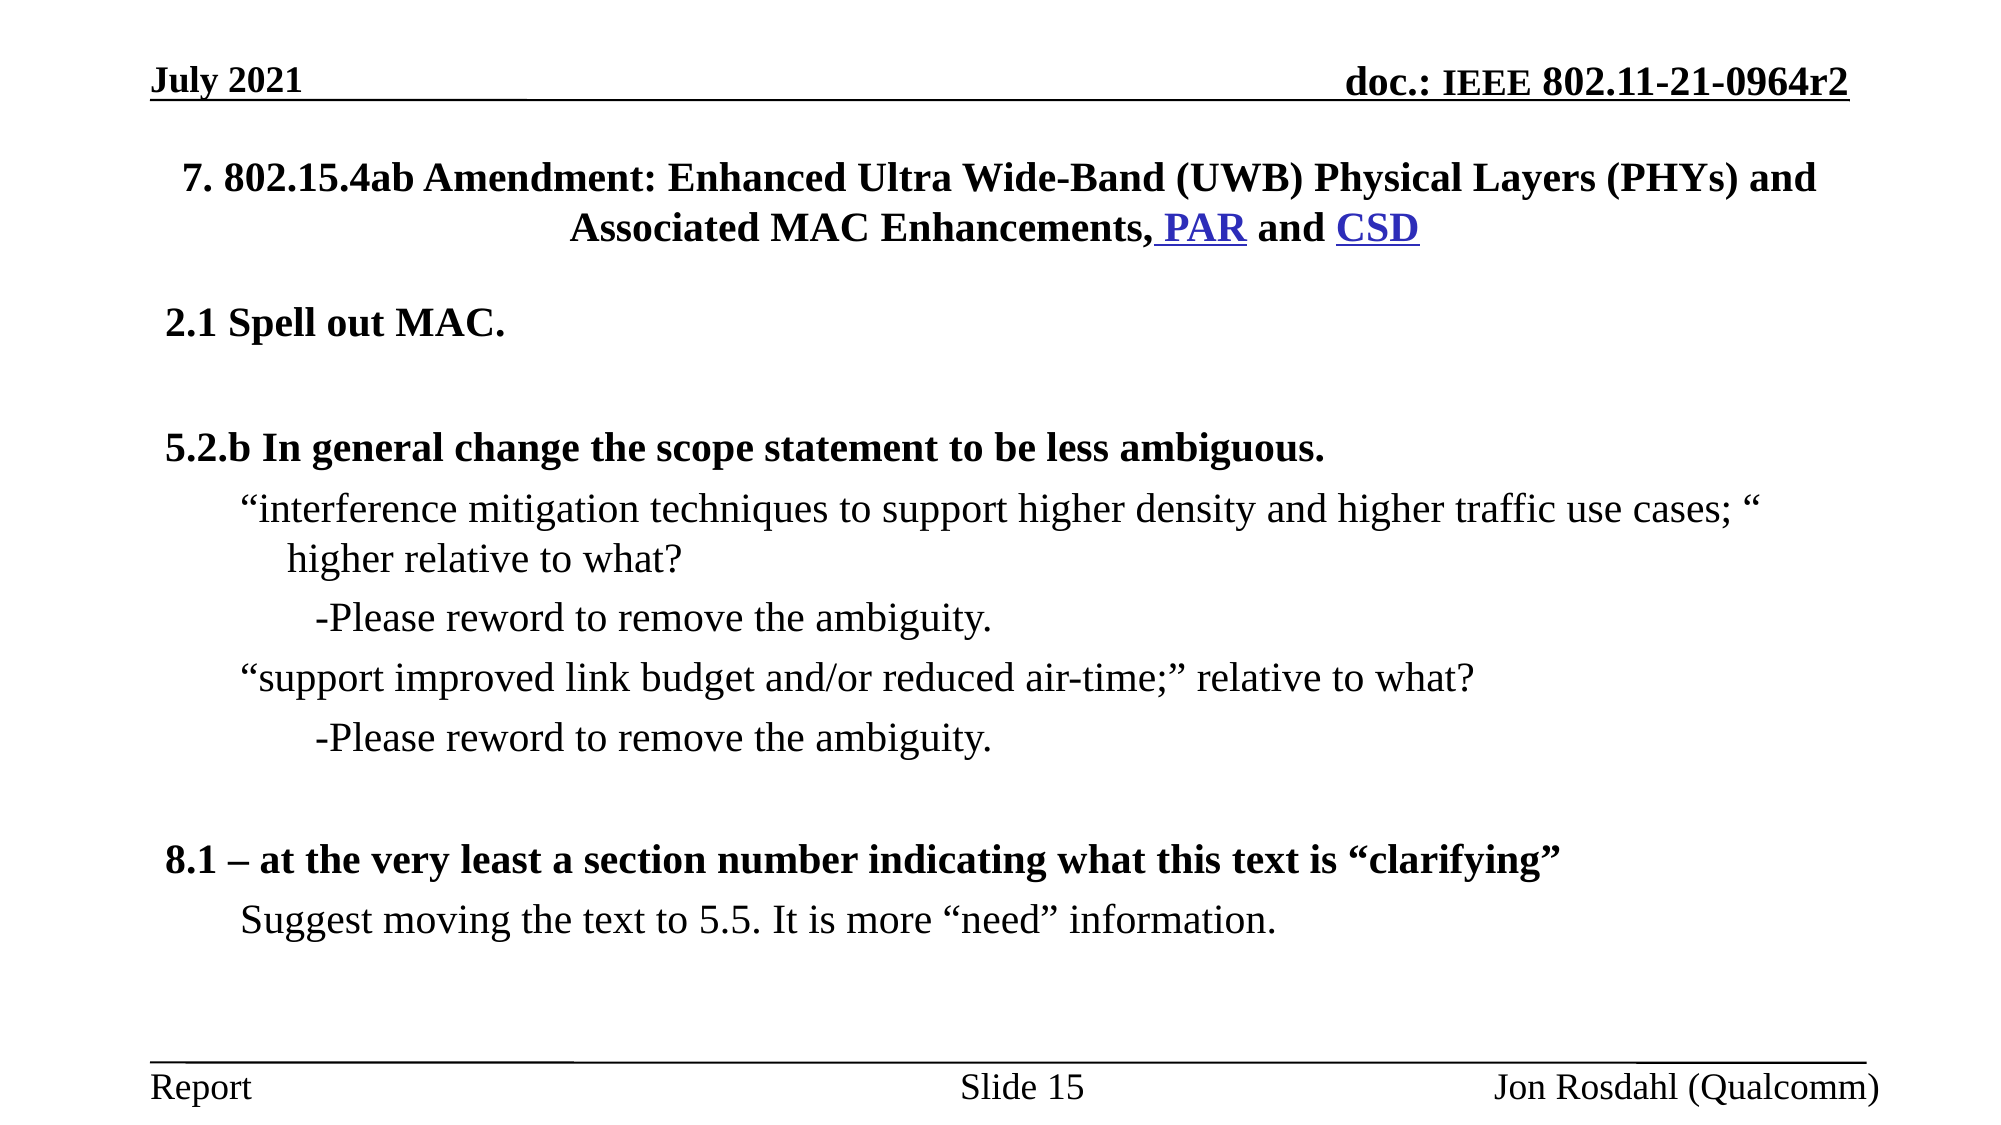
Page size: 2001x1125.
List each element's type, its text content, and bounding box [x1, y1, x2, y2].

footer Jon Rosdahl (Qualcomm) [1436, 1061, 1881, 1108]
title 7. 802.15.4ab Amendment: Enhanced Ultra Wide-Band (UWB) Physical Layers (PHYs) and Associated MAC Enhancements, PAR and CSD [149, 112, 1850, 286]
list 2.1 Spell out MAC. 5.2.b In general change the scope statement to be less ambiguous. “interference mitigation techniques to support higher density and higher traffic use cases; “ higher relative to what? -Please reword to remove the ambiguity. “support improved link budget and/or reduced air-time;” relative to what? -Please reword to remove the ambiguity. 8.1 – at the very least a section number indicating what this text is “clarifying” Suggest moving the text to 5.5. It is more “need” information. [149, 286, 1850, 1000]
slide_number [149, 49, 431, 100]
slide_number Slide 15 [950, 1061, 1095, 1125]
